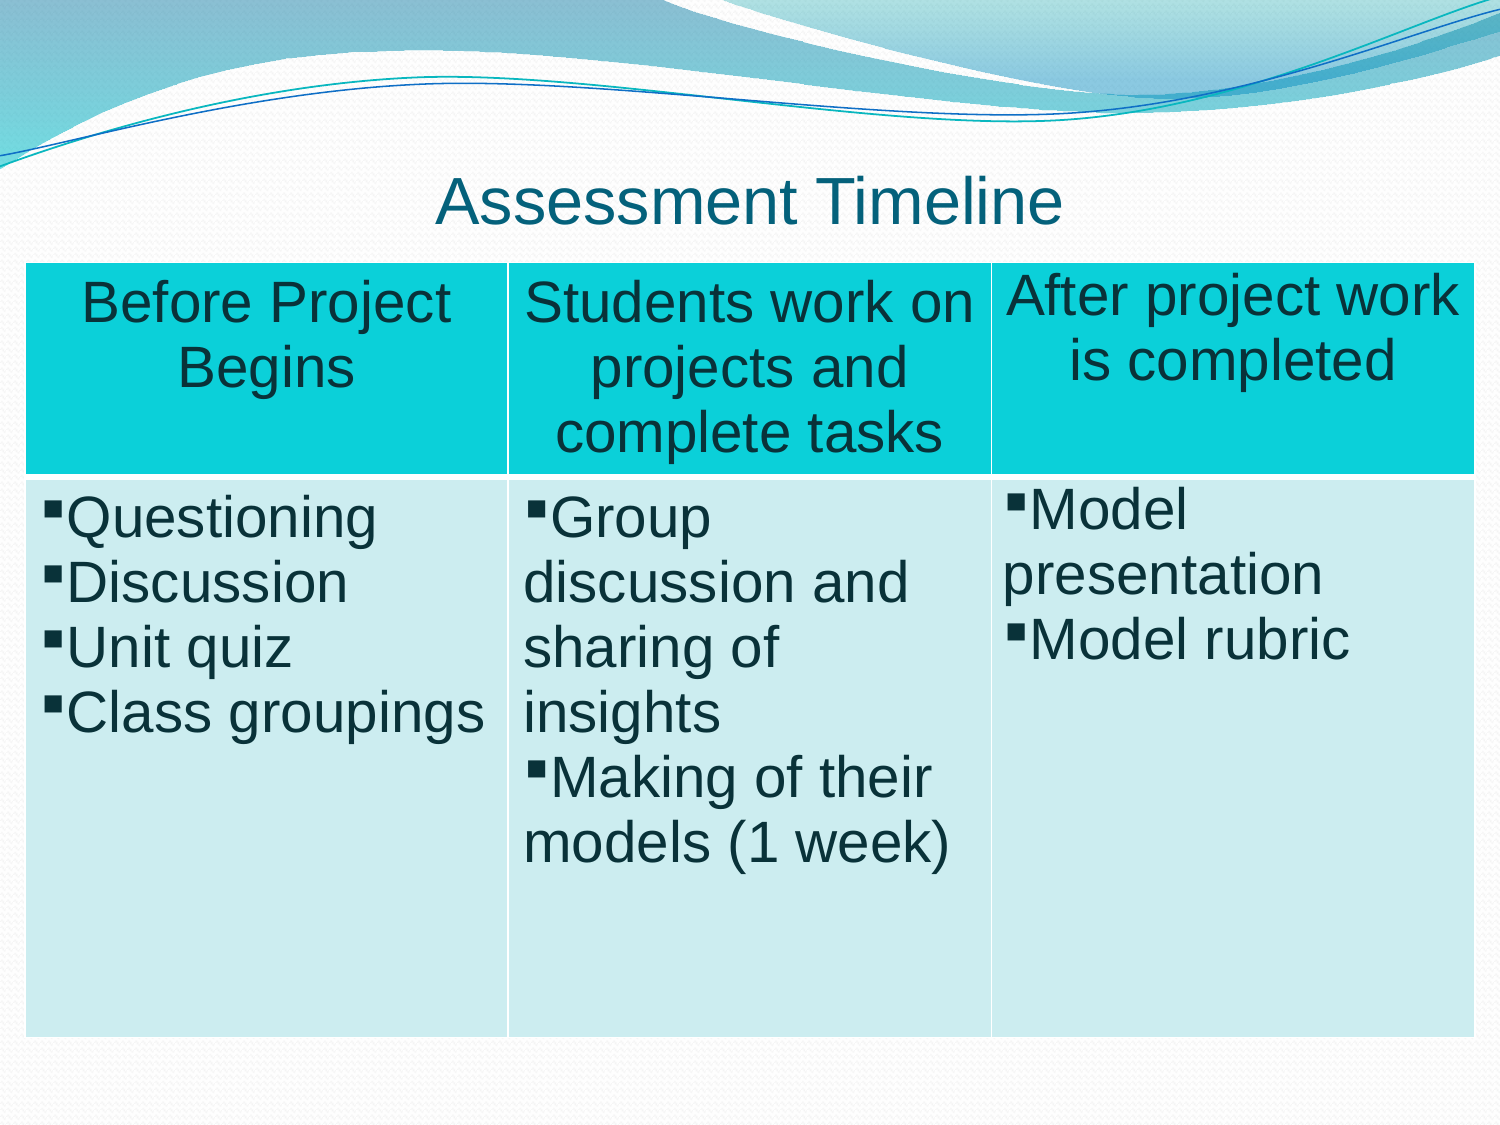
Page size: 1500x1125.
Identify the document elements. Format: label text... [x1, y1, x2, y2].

table_header Students work on projects and complete tasks [509, 263, 991, 474]
table_cell Group discussion and sharing of insights Making of their models (1 week) [509, 480, 991, 1037]
table_header After project work is completed [992, 263, 1474, 474]
table_header Before Project Begins [26, 263, 507, 474]
table_cell Model presentation Model rubric [992, 480, 1474, 1037]
title Assessment Timeline [75, 115, 1425, 238]
table_cell Questioning Discussion Unit quiz Class groupings [26, 480, 507, 1037]
